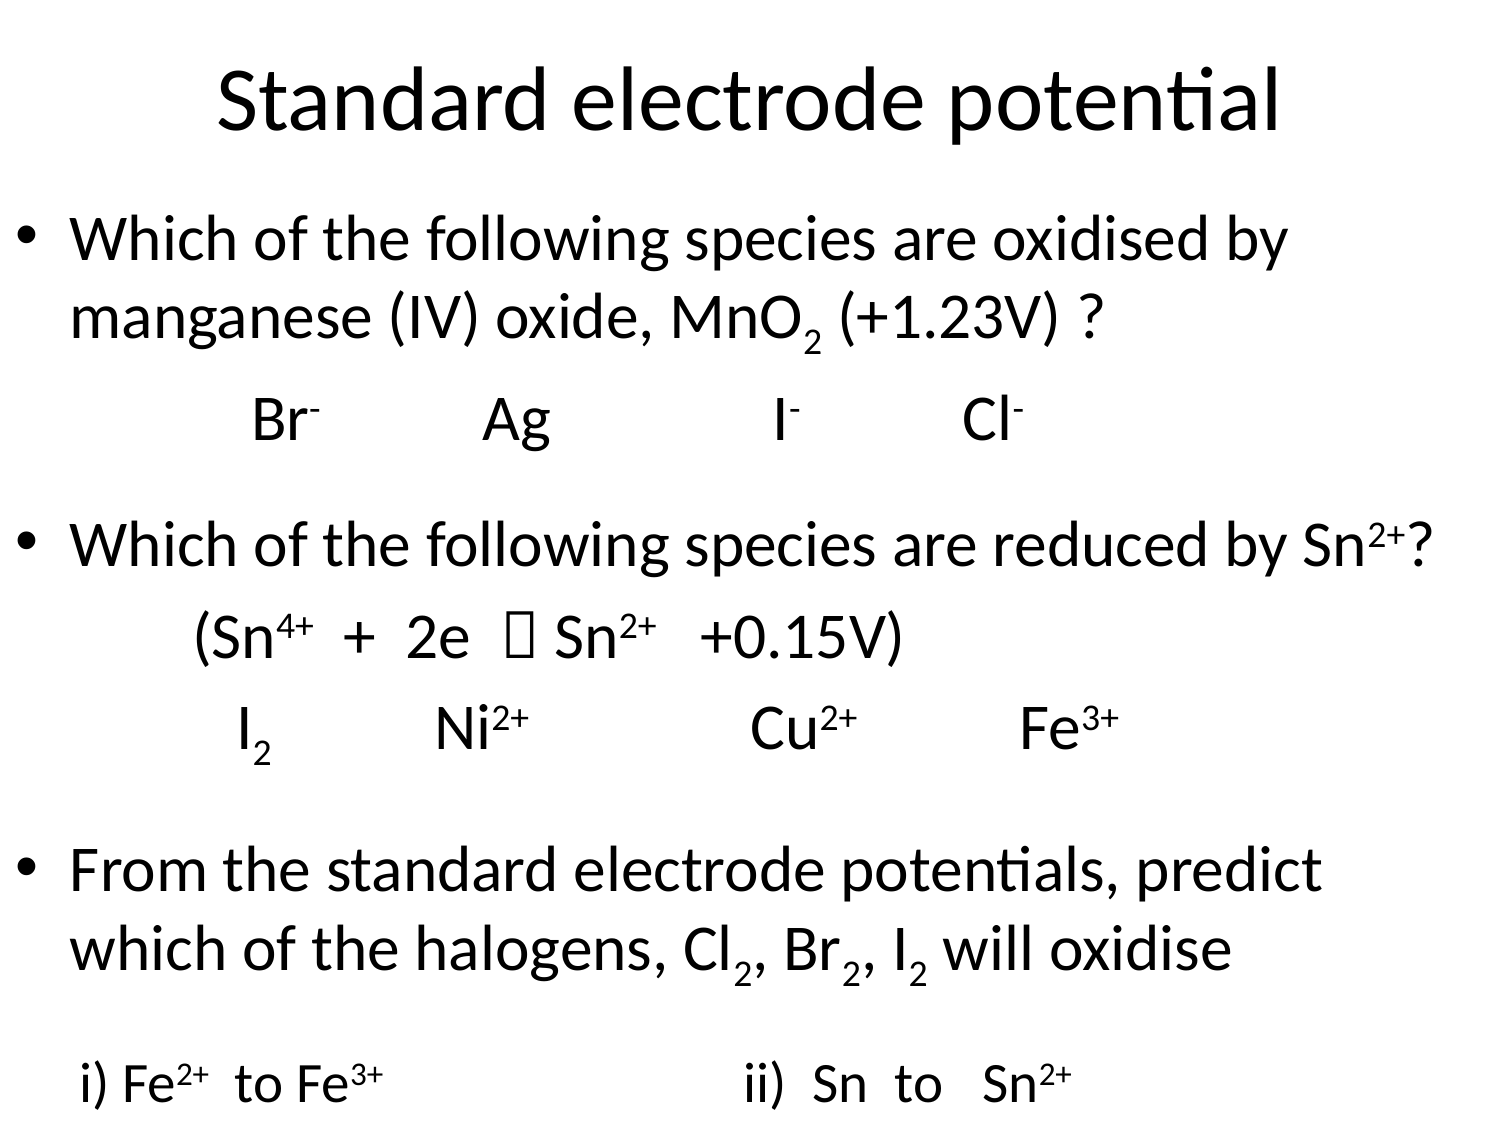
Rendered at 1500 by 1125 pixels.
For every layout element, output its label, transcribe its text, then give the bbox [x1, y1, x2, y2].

list Which of the following species are oxidised by manganese (IV) oxide, MnO2 (+1.23V) ? Br- Ag I- Cl- Which of the following species are reduced by Sn2+? (Sn4+ + 2e  Sn2+ +0.15V) I2 Ni2+ Cu2+ Fe3+ From the standard electrode potentials, predict which of the halogens, Cl2, Br2, I2 will oxidise i) Fe2+ to Fe3+ ii) Sn to Sn2+ [0, 187, 1500, 1125]
title Standard electrode potential [75, 0, 1425, 187]
